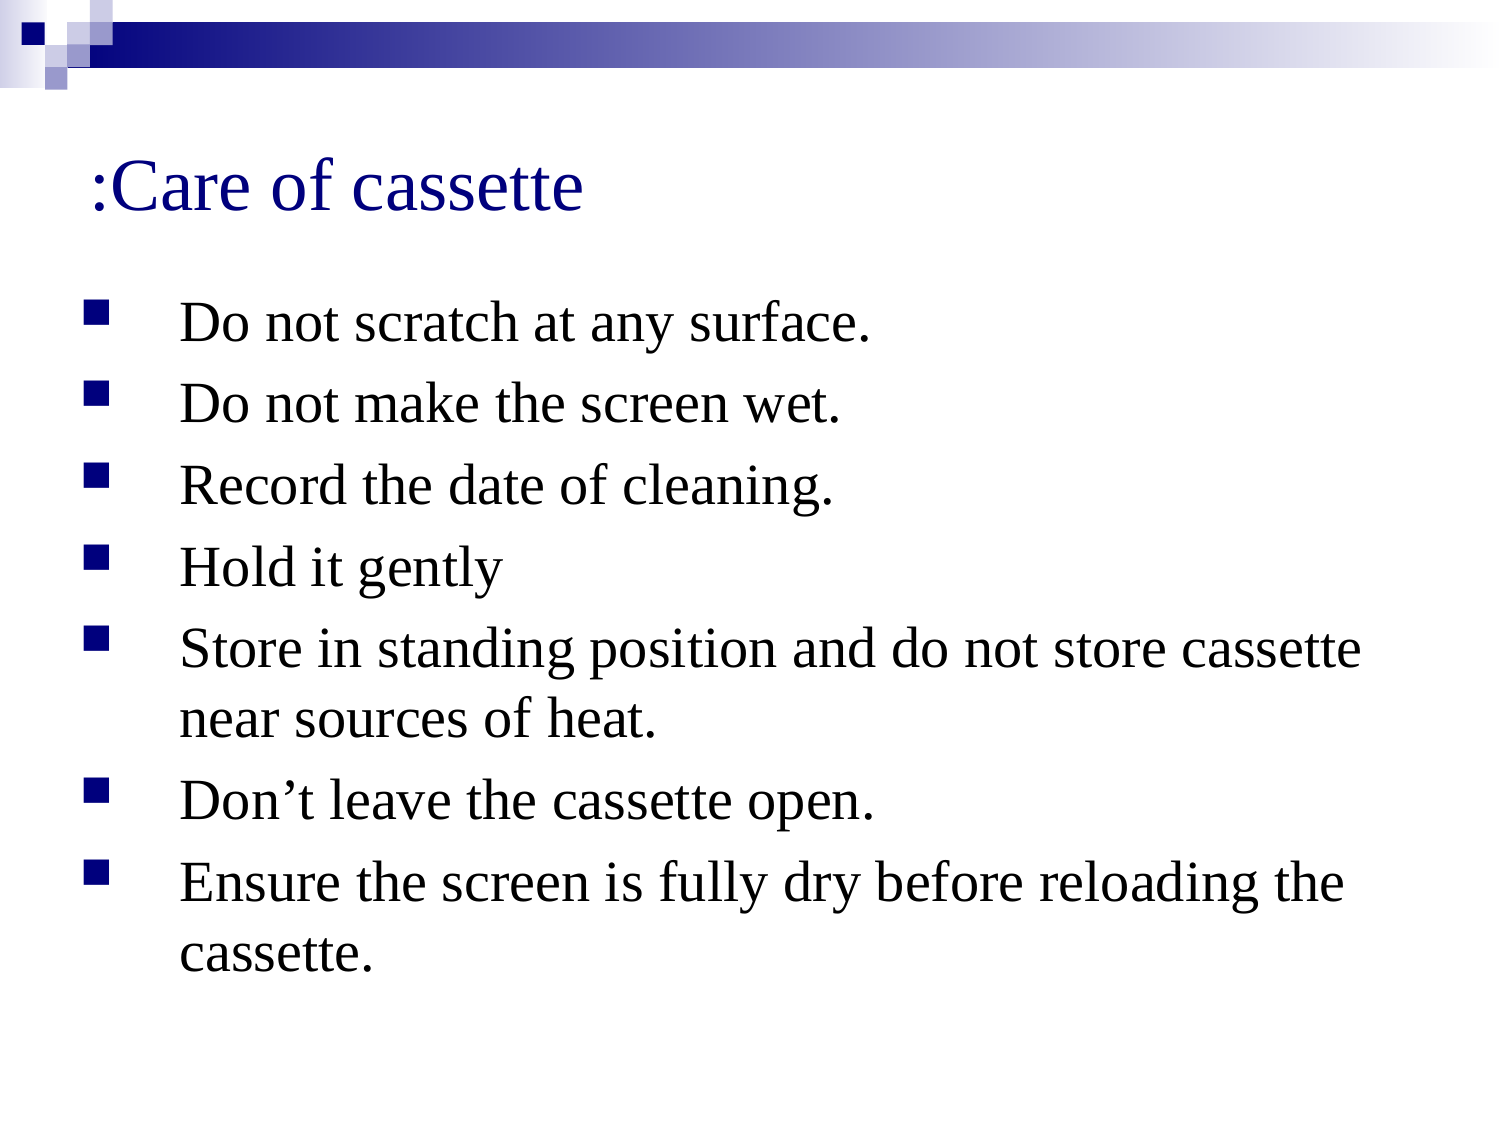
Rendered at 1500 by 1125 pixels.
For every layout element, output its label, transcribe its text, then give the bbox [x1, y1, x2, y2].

title Care of cassette: [74, 112, 1426, 339]
list Do not scratch at any surface. Do not make the screen wet. Record the date of cleaning. Hold it gently Store in standing position and do not store cassette near sources of heat. Don’t leave the cassette open. Ensure the screen is fully dry before reloading the cassette. [64, 274, 1416, 991]
